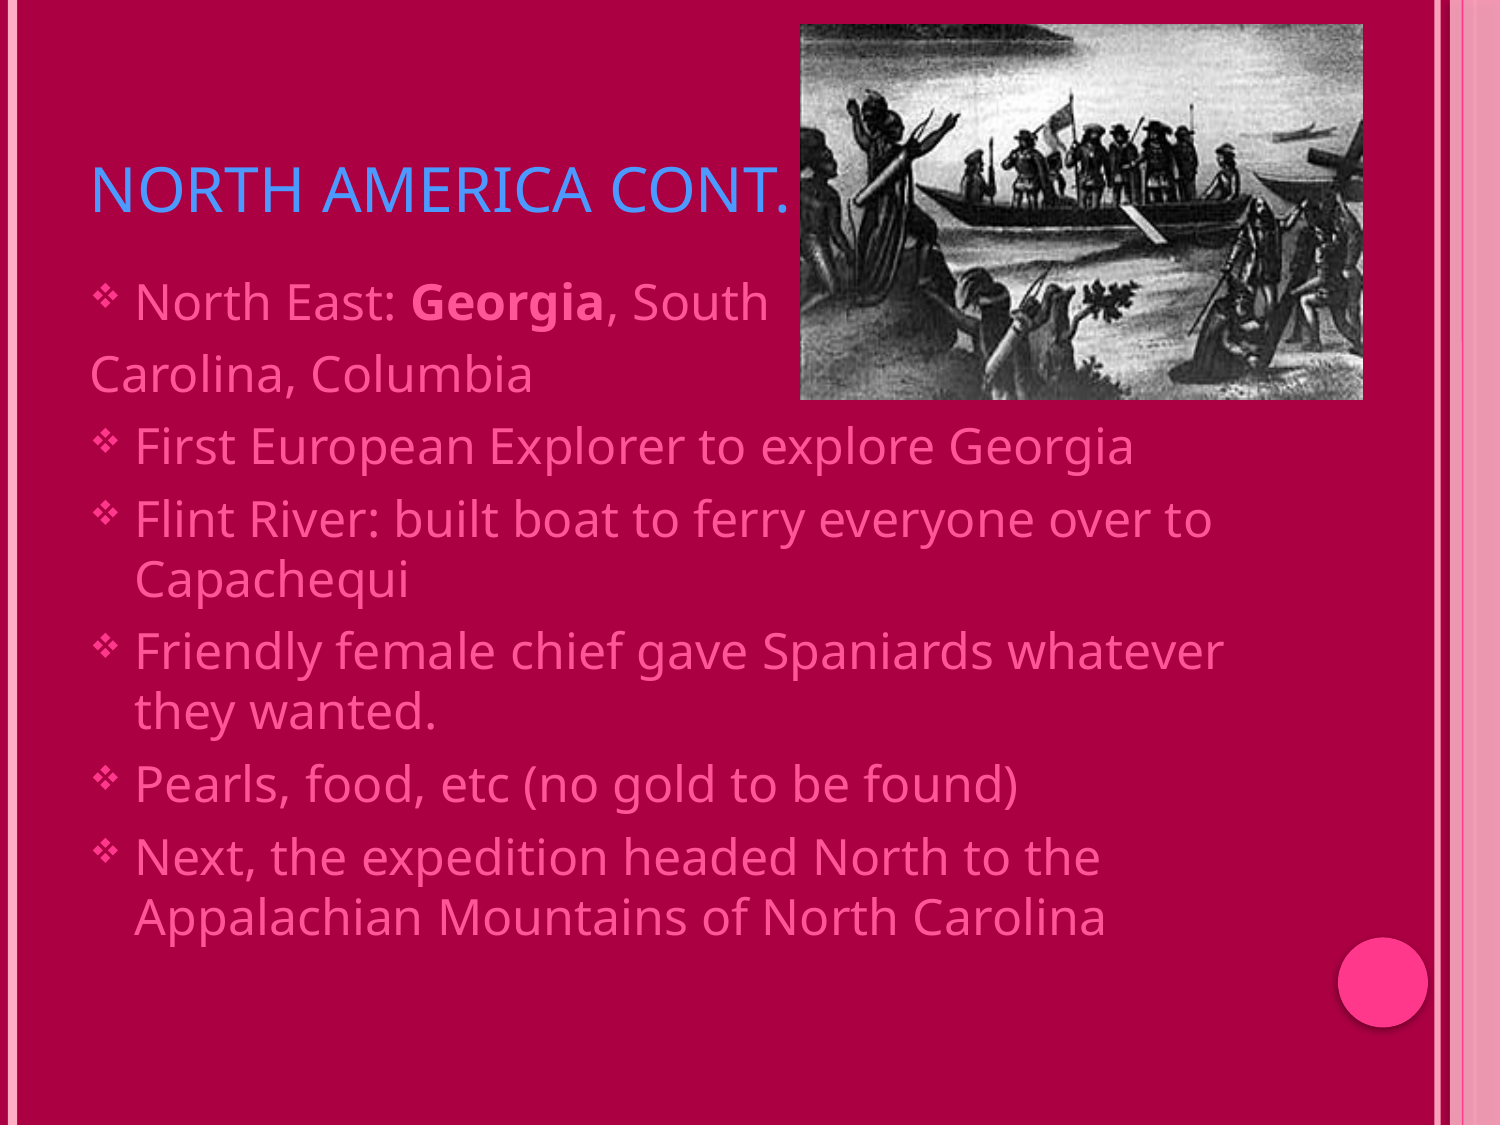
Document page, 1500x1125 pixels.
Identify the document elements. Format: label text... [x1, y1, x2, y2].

picture [799, 24, 1363, 401]
title North America cont. [75, 45, 793, 233]
list North East: Georgia, South Carolina, Columbia First European Explorer to explore Georgia Flint River: built boat to ferry everyone over to Capachequi Friendly female chief gave Spaniards whatever they wanted. Pearls, food, etc (no gold to be found) Next, the expedition headed North to the Appalachian Mountains of North Carolina [75, 262, 1300, 1062]
